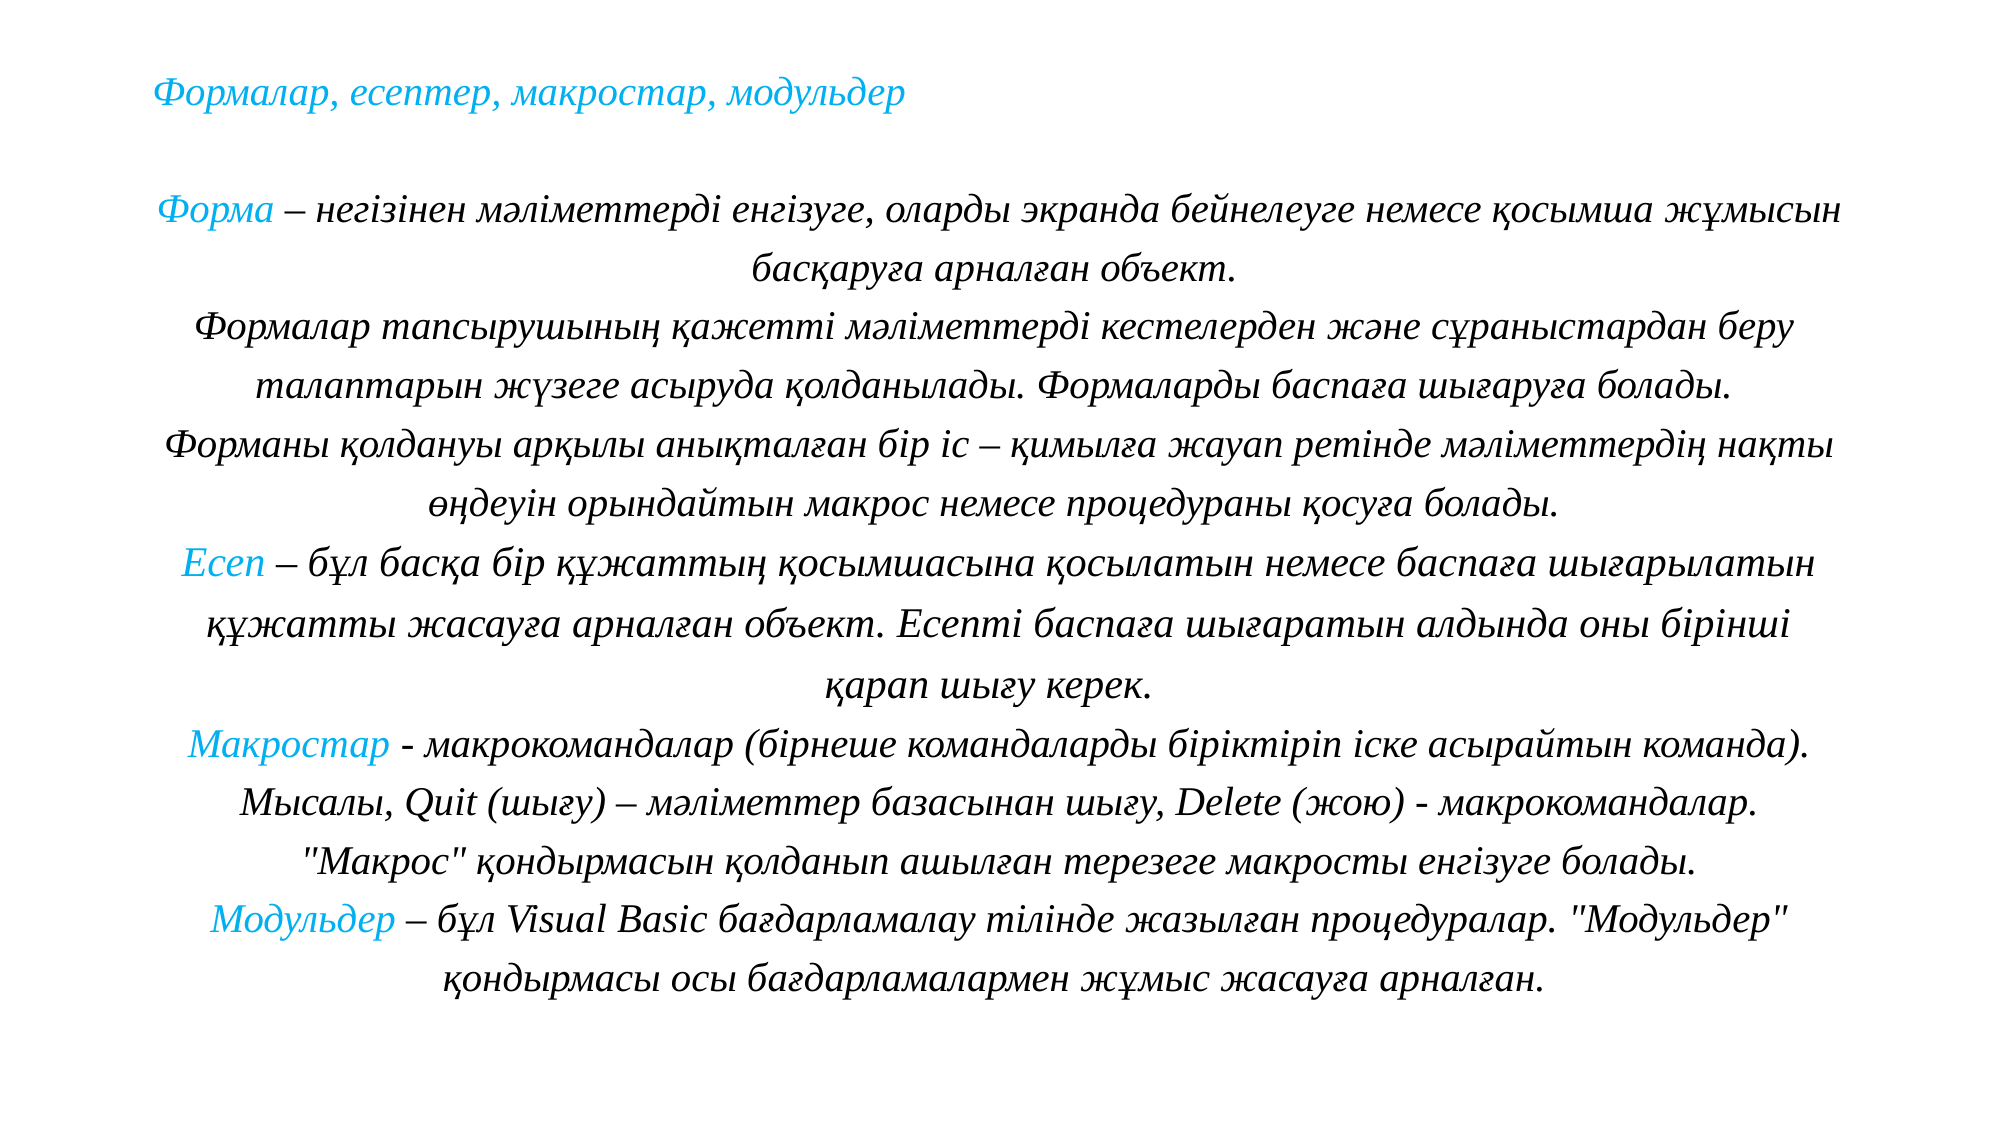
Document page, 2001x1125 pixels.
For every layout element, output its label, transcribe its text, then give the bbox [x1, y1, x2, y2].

list Формалар, есептер, макростар, модульдер Форма – негізінен мәліметтерді енгізуге, оларды экранда бейнелеуге немесе қосымша жұмысын басқаруға арналған объект. Формалар тапсырушының қажетті мәліметтерді кестелерден және сұраныстардан беру талаптарын жүзеге асыруда қолданылады. Формаларды баспаға шығаруға болады. Форманы қолдануы арқылы анықталған бір іс – қимылға жауап ретінде мәліметтердің нақты өңдеуін орындайтын макрос немесе процедураны қосуға болады. Есеп – бұл басқа бір құжаттың қосымшасына қосылатын немесе баспаға шығарылатын құжатты жасауға арналған объект. Есепті баспаға шығаратын алдында оны бірінші қарап шығу керек. Макростар - макрокомандалар (бірнеше командаларды біріктіріп іске асырайтын команда). Мысалы, Quit (шығу) – мәліметтер базасынан шығу, Delete (жою) - макрокомандалар. "Макрос" қондырмасын қолданып ашылған терезеге макросты енгізуге болады. Модульдер – бұл Visual Basic бағдарламалау тілінде жазылған процедуралар. "Модульдер" қондырмасы осы бағдарламалармен жұмыс жасауға арналған. [137, 47, 1863, 1014]
